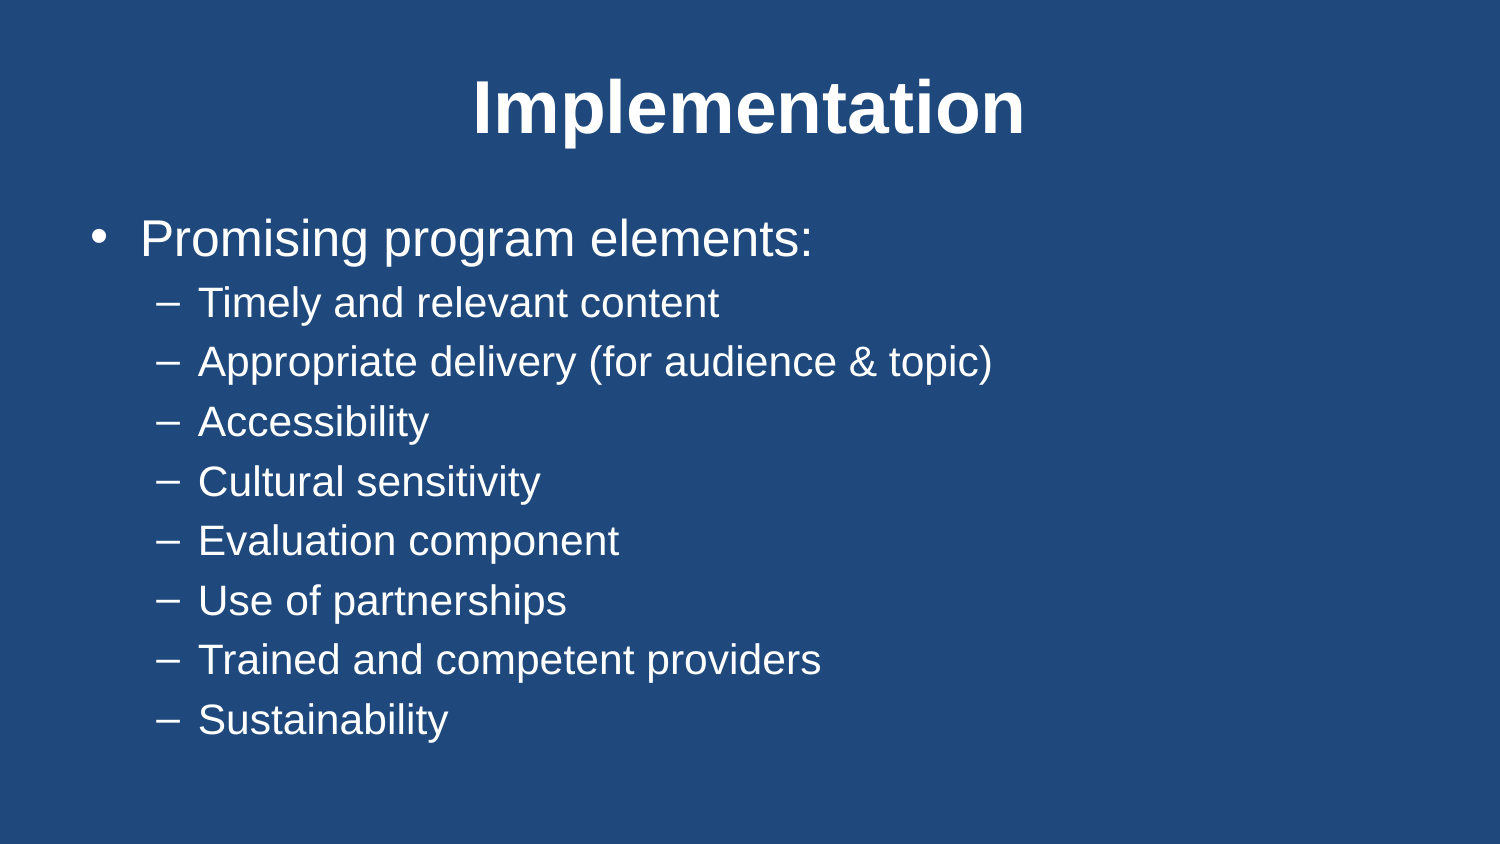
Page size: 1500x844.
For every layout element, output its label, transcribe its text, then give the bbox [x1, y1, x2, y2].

list Promising program elements: Timely and relevant content Appropriate delivery (for audience & topic) Accessibility Cultural sensitivity Evaluation component Use of partnerships Trained and competent providers Sustainability [75, 196, 1425, 754]
title Implementation [75, 33, 1425, 175]
